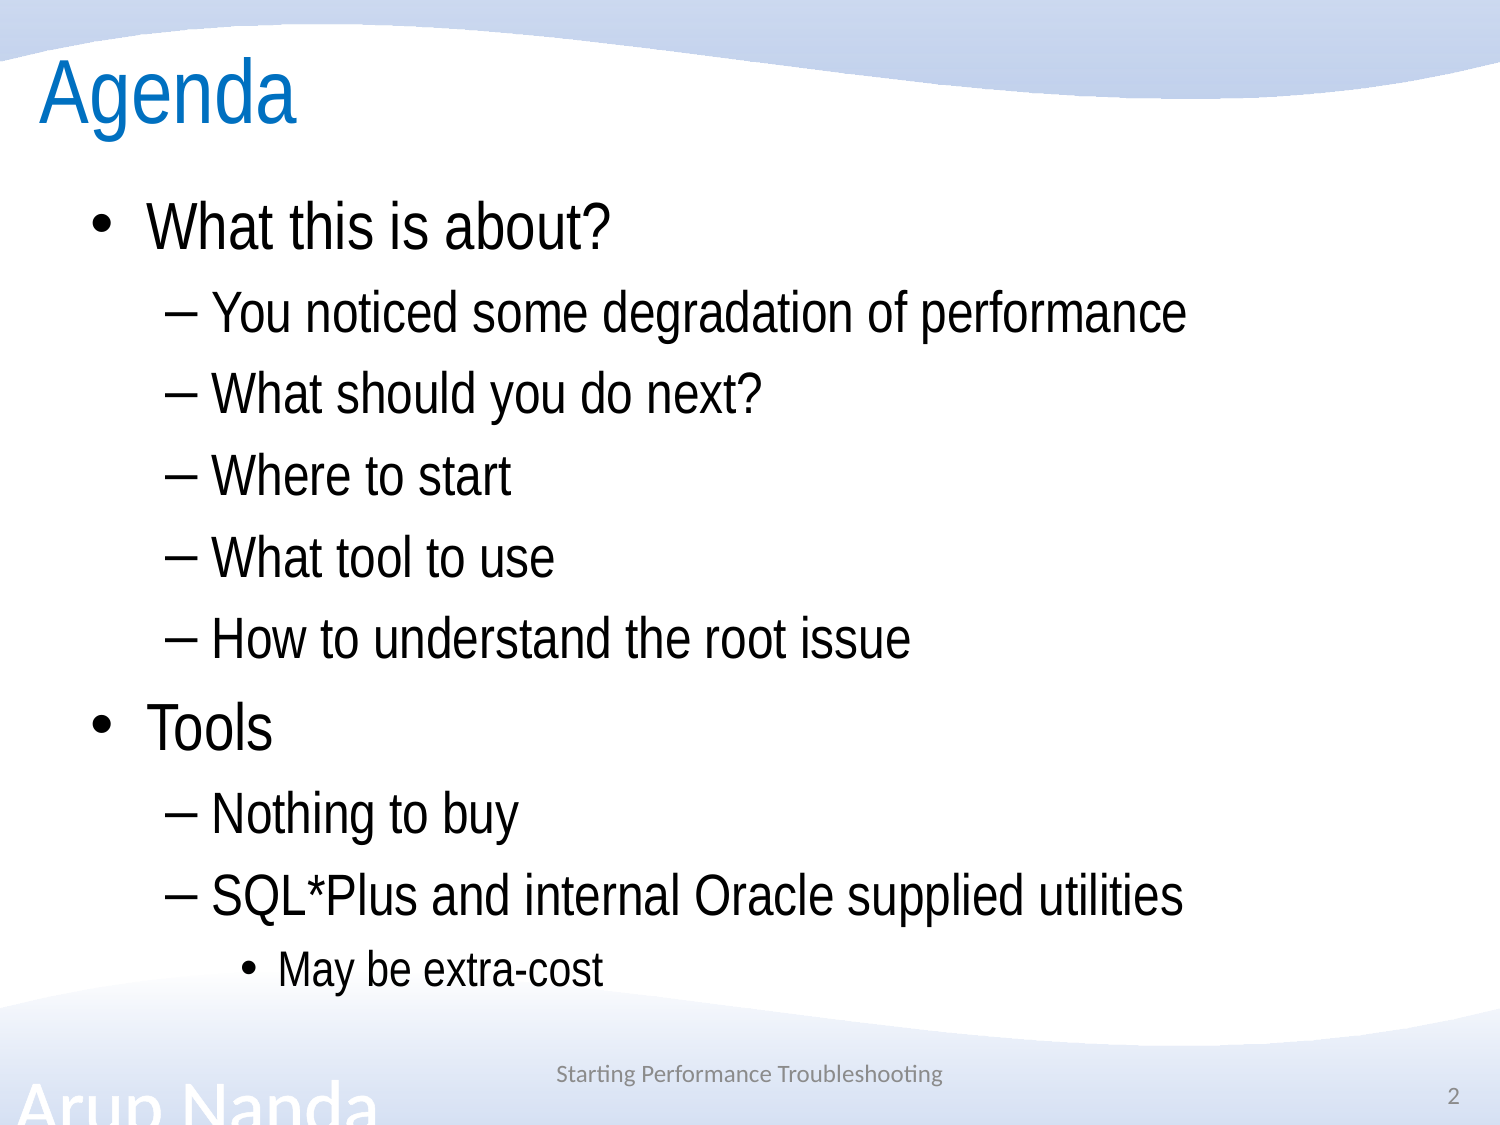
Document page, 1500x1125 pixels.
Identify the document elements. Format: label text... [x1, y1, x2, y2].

slide_number 2 [1125, 1065, 1475, 1125]
footer Starting Performance Troubleshooting [512, 1042, 988, 1103]
list What this is about? You noticed some degradation of performance What should you do next? Where to start What tool to use How to understand the root issue Tools Nothing to buy SQL*Plus and internal Oracle supplied utilities May be extra-cost [75, 174, 1425, 1005]
title Agenda [24, 24, 1475, 150]
